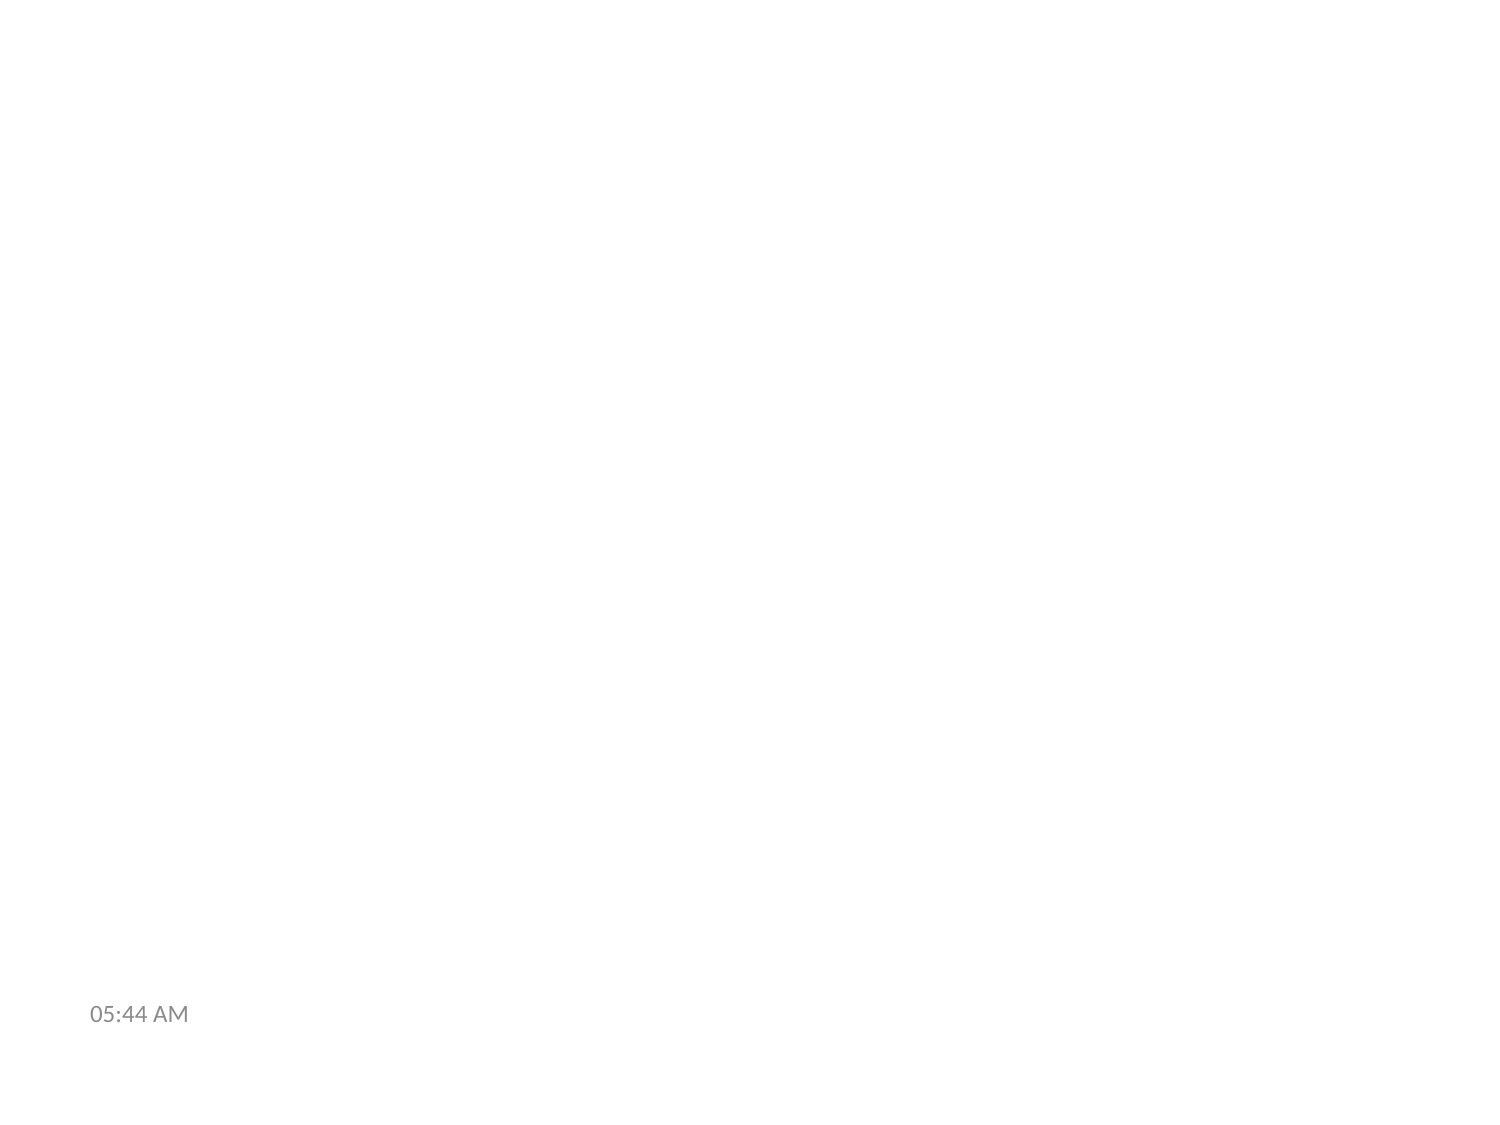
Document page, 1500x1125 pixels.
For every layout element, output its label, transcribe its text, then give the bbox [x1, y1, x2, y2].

text_box 3:35 PM [75, 982, 425, 1043]
